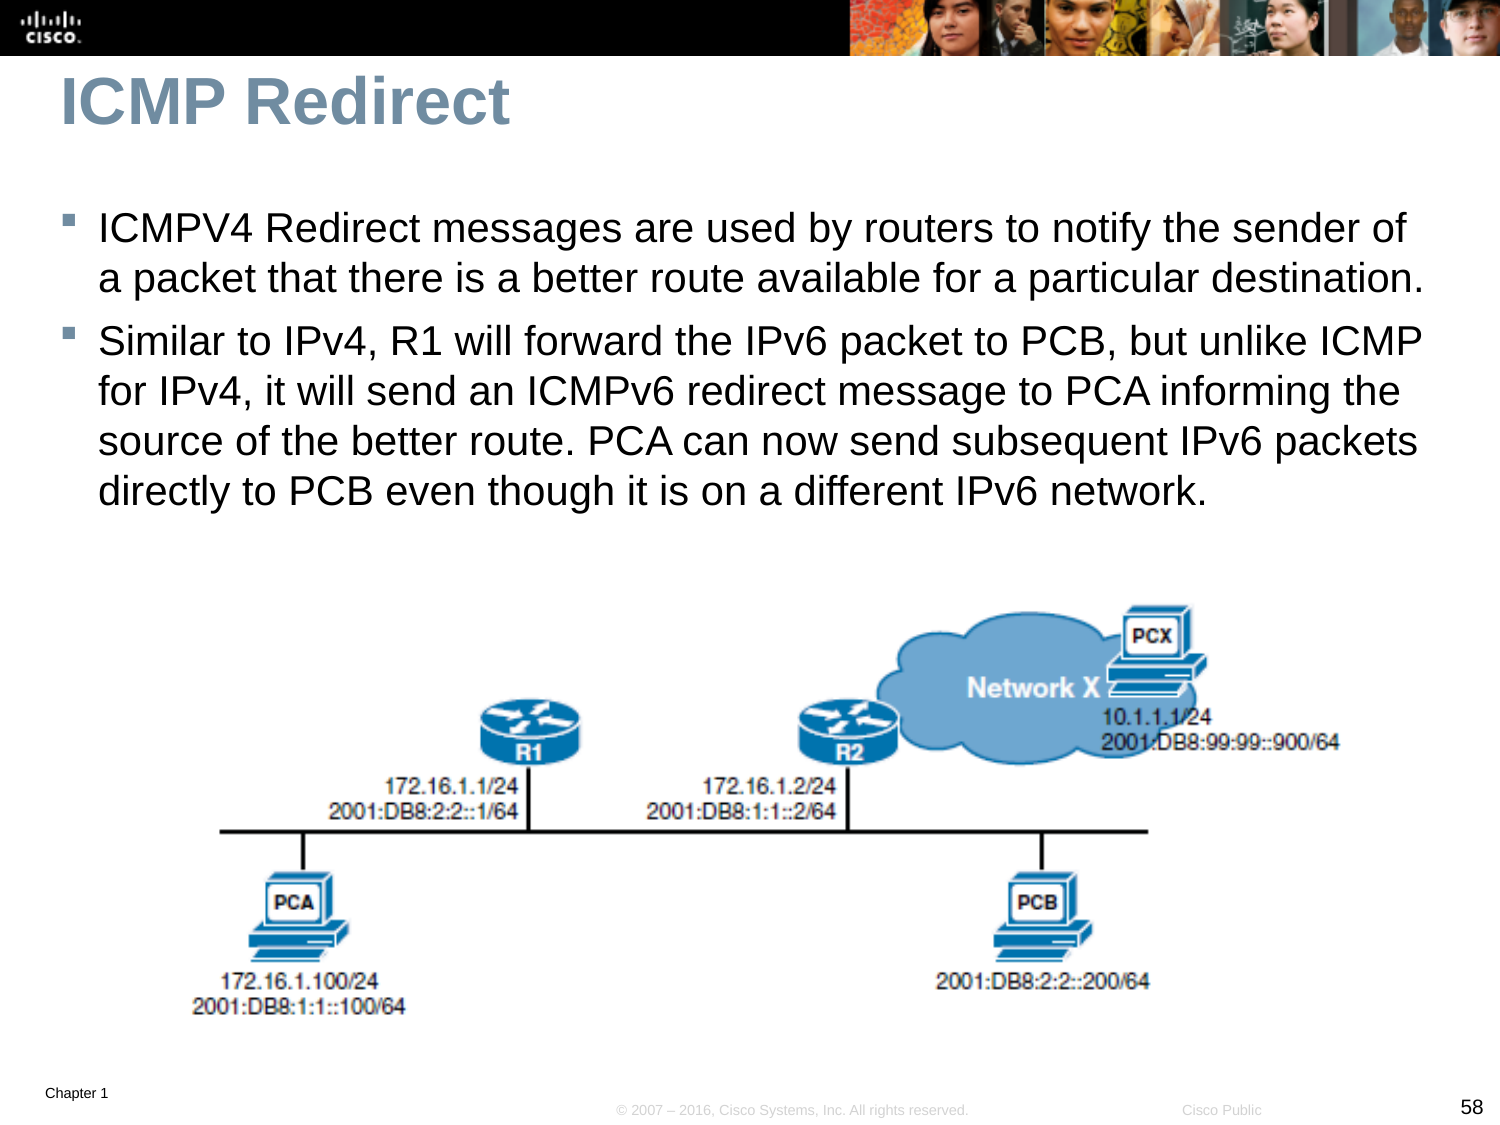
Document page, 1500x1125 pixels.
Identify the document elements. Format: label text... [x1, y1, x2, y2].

picture [119, 568, 1370, 1037]
title ICMP Redirect [45, 59, 1444, 182]
list ICMPV4 Redirect messages are used by routers to notify the sender of a packet that there is a better route available for a particular destination. Similar to IPv4, R1 will forward the IPv6 packet to PCB, but unlike ICMP for IPv4, it will send an ICMPv6 redirect message to PCA informing the source of the better route. PCA can now send subsequent IPv6 packets directly to PCB even though it is on a different IPv6 network. [45, 193, 1444, 1037]
picture [0, 0, 1500, 56]
